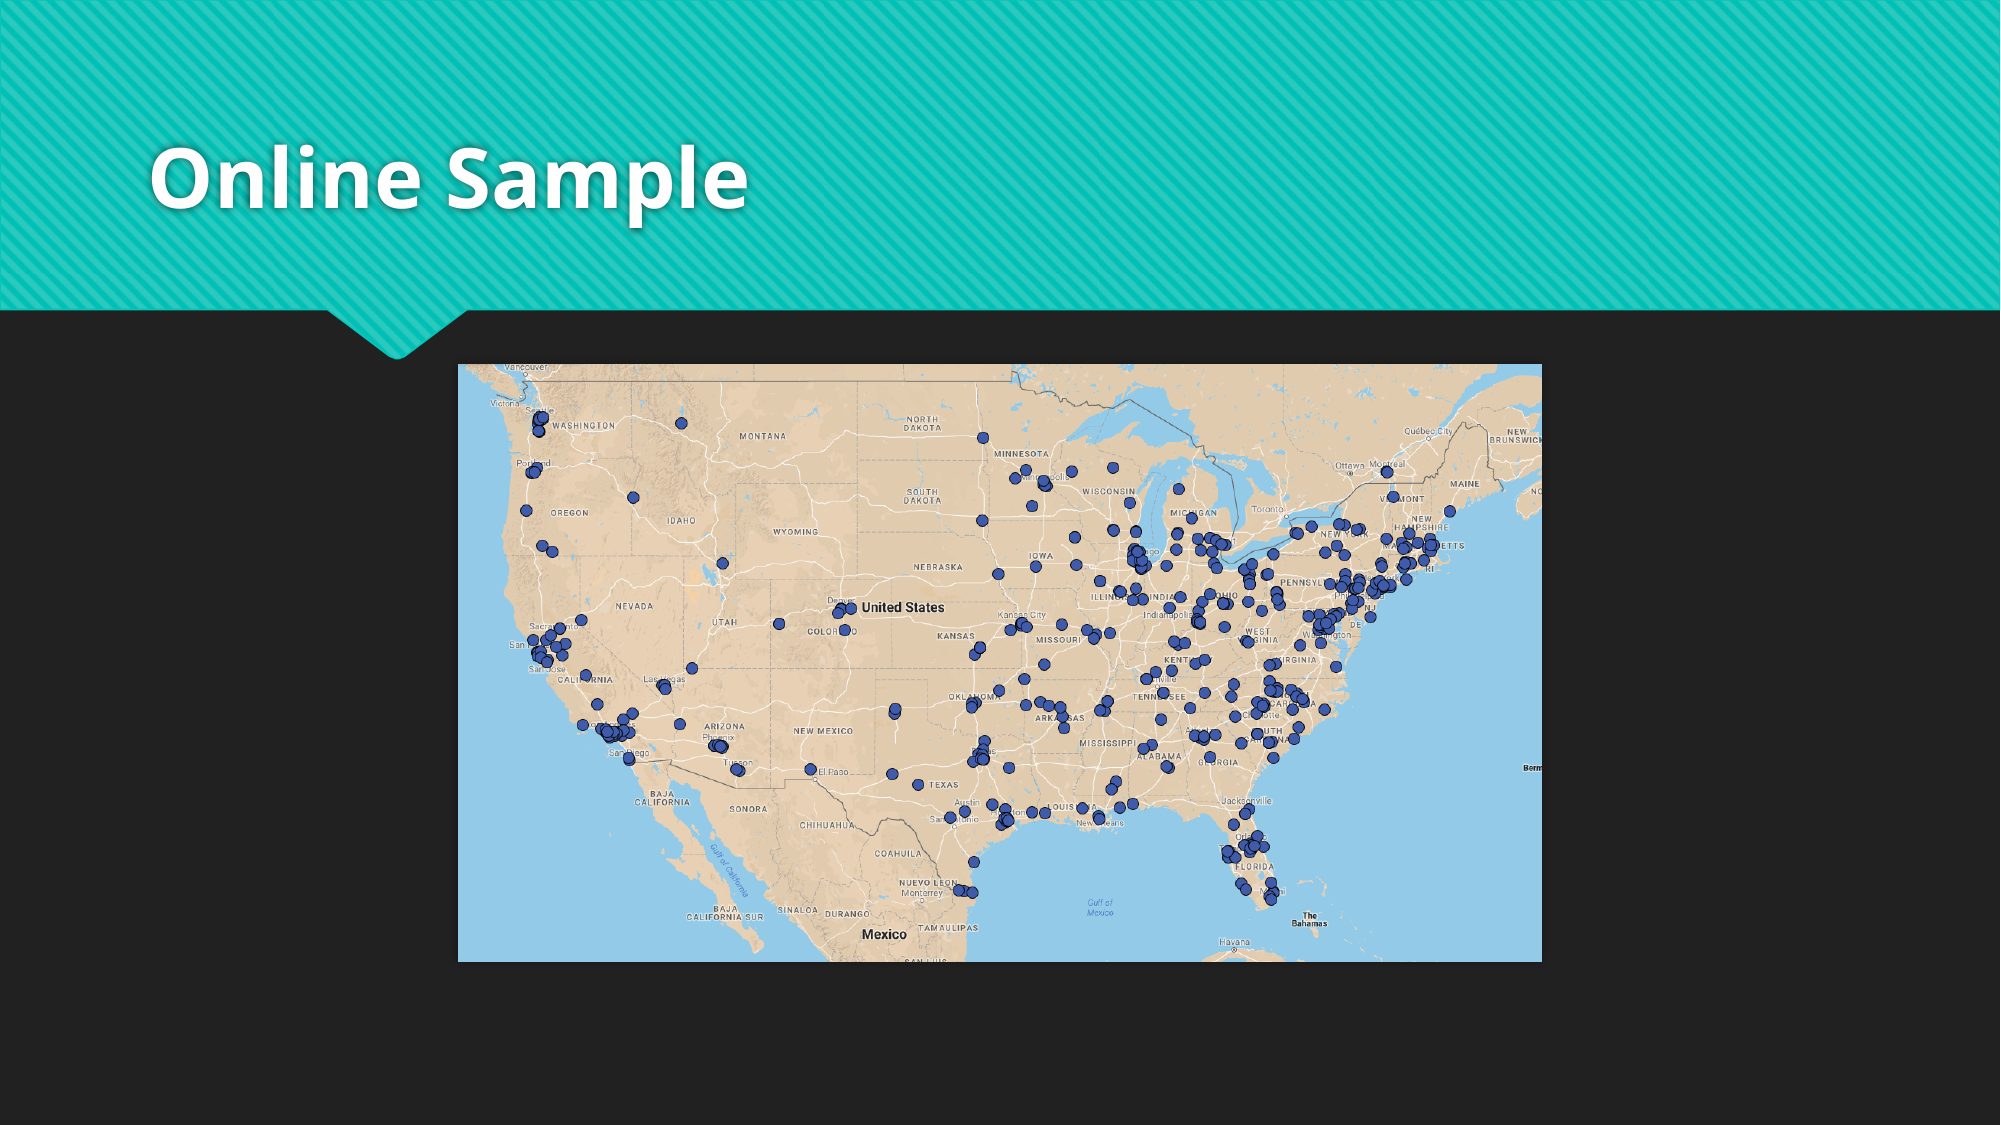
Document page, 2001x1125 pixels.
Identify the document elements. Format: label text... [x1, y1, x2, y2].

title Online Sample [132, 73, 1868, 233]
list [457, 364, 1543, 962]
